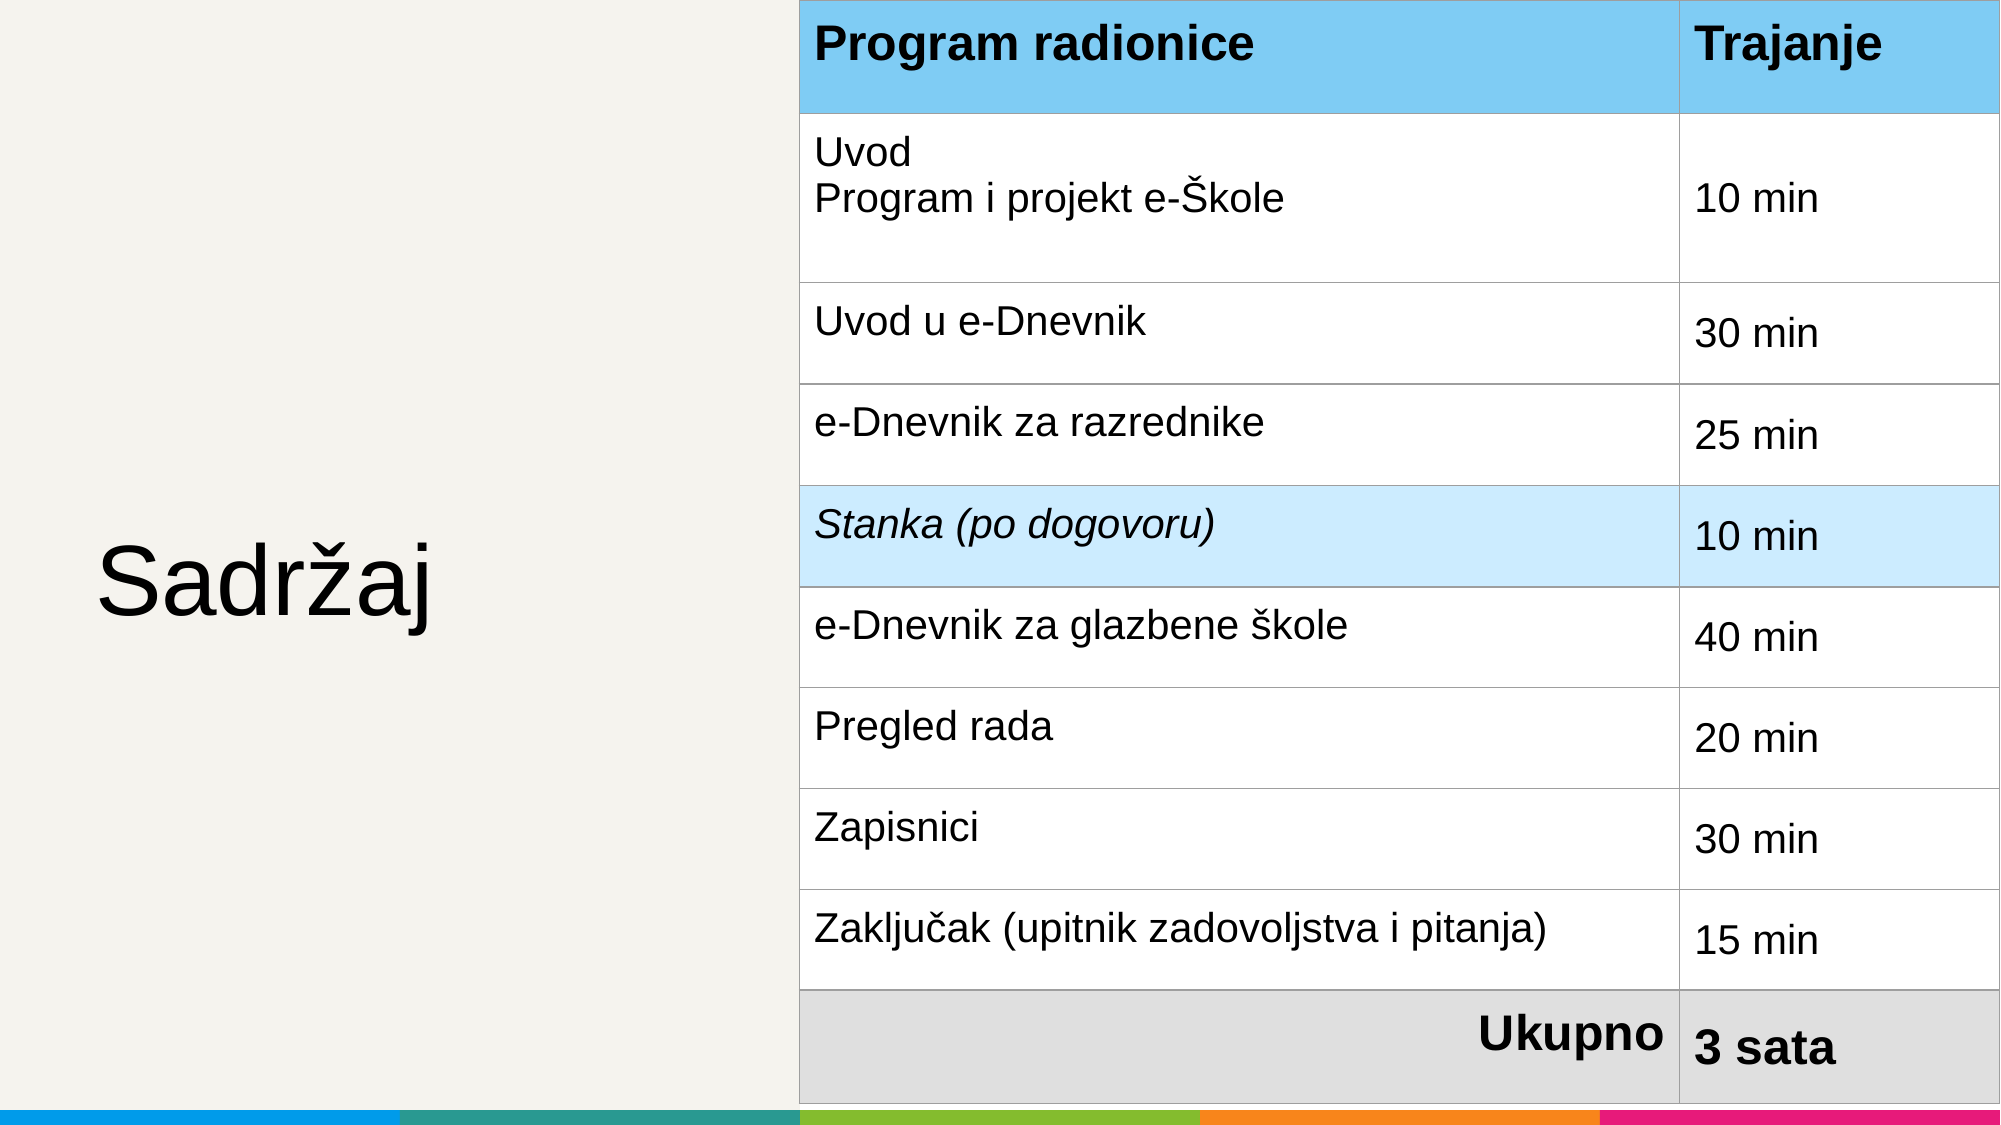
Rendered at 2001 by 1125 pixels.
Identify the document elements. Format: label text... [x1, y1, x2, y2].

table_cell 40 min [1680, 588, 1999, 687]
table_cell e-Dnevnik za razrednike [800, 385, 1679, 485]
table_header Trajanje [1680, 1, 1999, 113]
table_cell e-Dnevnik za glazbene škole [800, 588, 1679, 687]
title Sadržaj [79, 480, 725, 645]
table_cell Stanka (po dogovoru) [800, 486, 1679, 586]
table_cell 25 min [1680, 385, 1999, 485]
table_cell Zaključak (upitnik zadovoljstva i pitanja) [800, 890, 1679, 989]
table_cell 10 min [1680, 114, 1999, 282]
table_header Program radionice [800, 1, 1679, 113]
table_cell Zapisnici [800, 789, 1679, 889]
table_cell 30 min [1680, 283, 1999, 383]
table_cell 10 min [1680, 486, 1999, 586]
table_cell Pregled rada [800, 688, 1679, 788]
table_cell 30 min [1680, 789, 1999, 889]
table_cell Ukupno [800, 991, 1679, 1103]
table_cell Uvod u e-Dnevnik [800, 283, 1679, 383]
table_cell Uvod Program i projekt e-Škole [800, 114, 1679, 282]
table_cell 3 sata [1680, 991, 1999, 1103]
table_cell 15 min [1680, 890, 1999, 989]
table_cell 20 min [1680, 688, 1999, 788]
